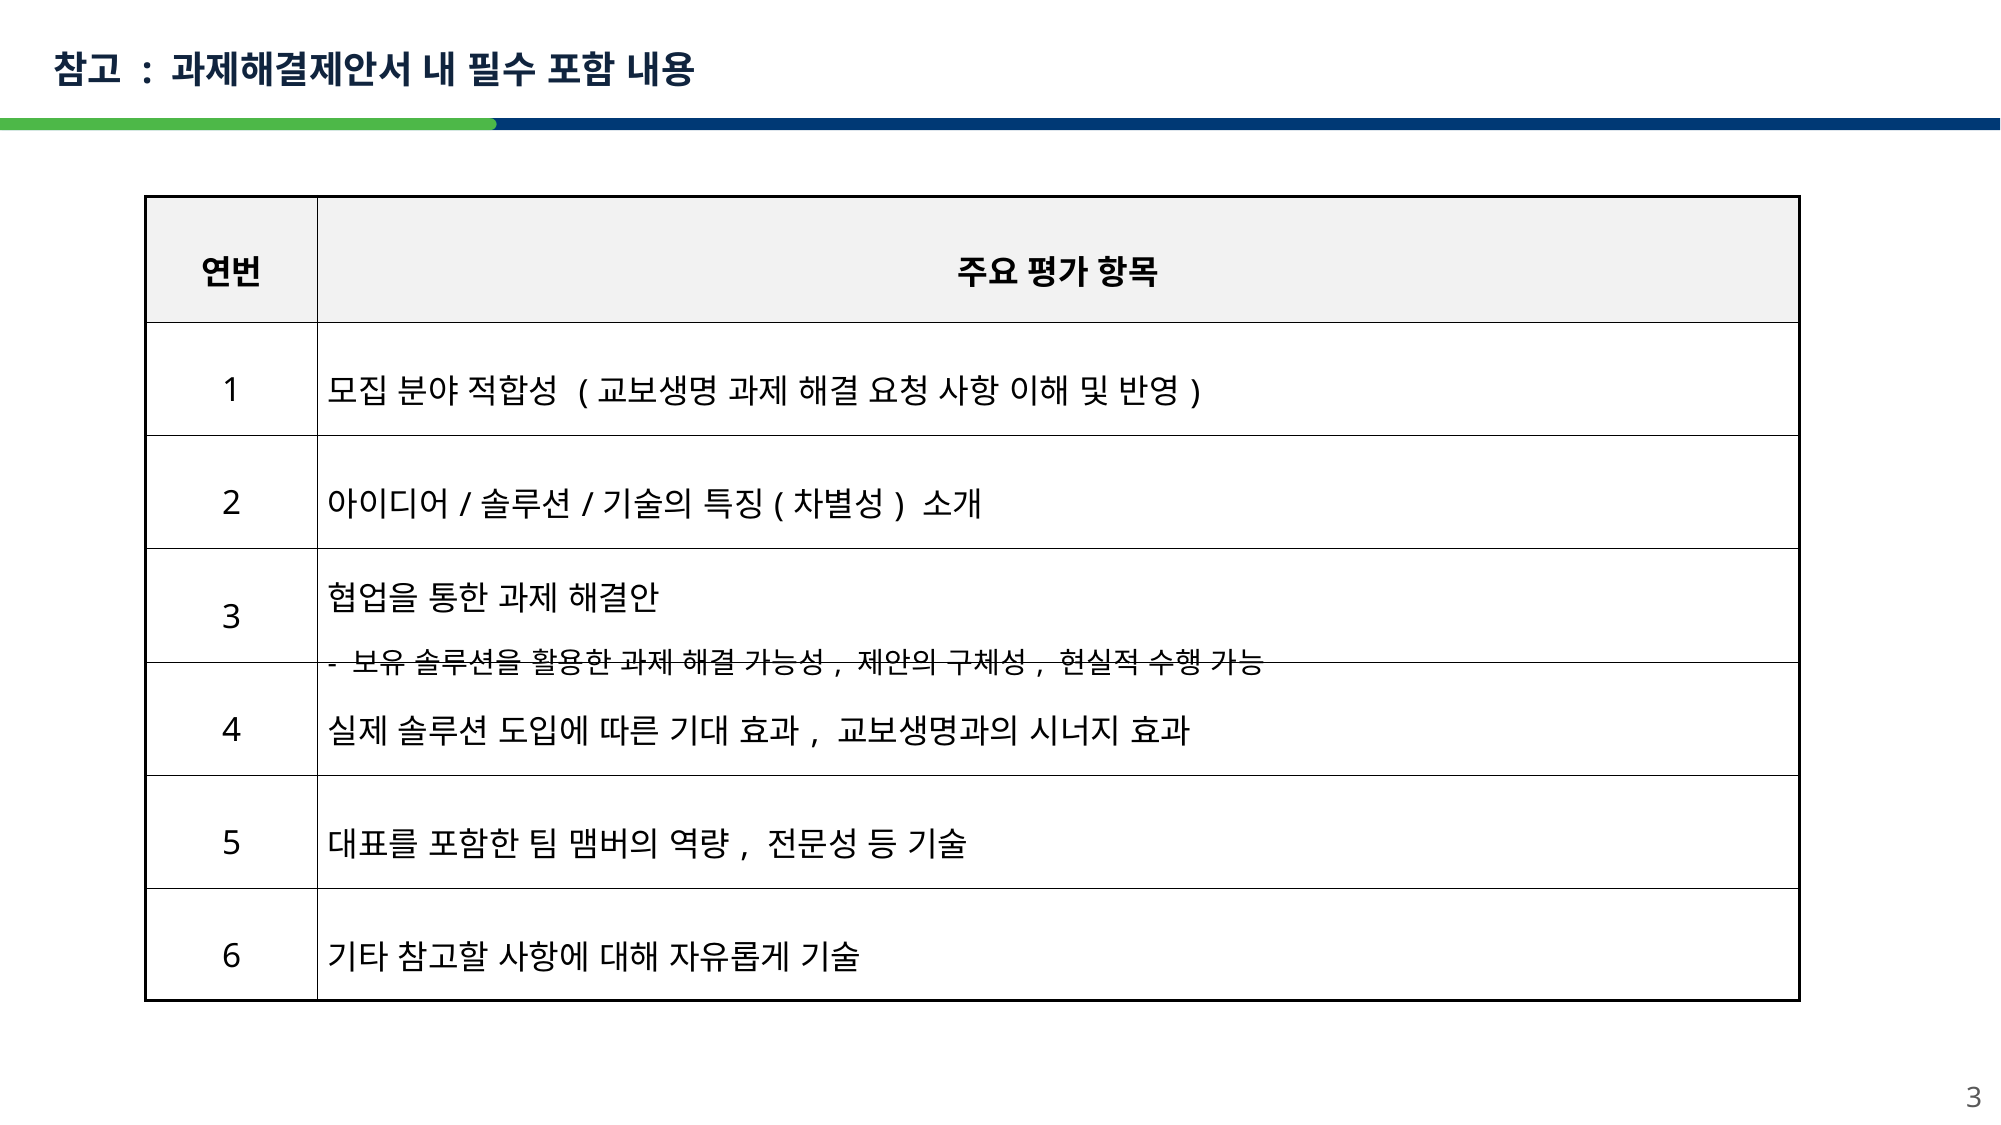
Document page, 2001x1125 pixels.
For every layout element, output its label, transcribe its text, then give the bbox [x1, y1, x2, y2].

text_box 참고 : 과제해결제안서 내 필수 포함 내용 [53, 36, 1833, 92]
table_cell 3 [147, 622, 317, 662]
table_cell 기타 참고할 사항에 대해 자유롭게 기술 [318, 889, 1798, 999]
table_header 연번 [147, 198, 317, 322]
table_cell 5 [147, 776, 317, 888]
table_cell 6 [147, 889, 317, 999]
picture [0, 0, 2001, 1125]
text_box [0, 430, 2000, 622]
table_cell 4 [147, 663, 317, 775]
table_cell 협업을 통한 과제 해결안 - 보유 솔루션을 활용한 과제 해결 가능성, 제안의 구체성, 현실적 수행 가능 [318, 622, 1798, 662]
table_header 주요 평가 항목 [318, 198, 1798, 322]
table_cell 대표를 포함한 팀 맴버의 역량, 전문성 등 기술 [318, 776, 1798, 888]
table_cell 모집 분야 적합성 (교보생명 과제 해결 요청 사항 이해 및 반영) [318, 323, 1798, 430]
table_cell 1 [147, 323, 317, 430]
table_cell 실제 솔루션 도입에 따른 기대 효과, 교보생명과의 시너지 효과 [318, 663, 1798, 775]
